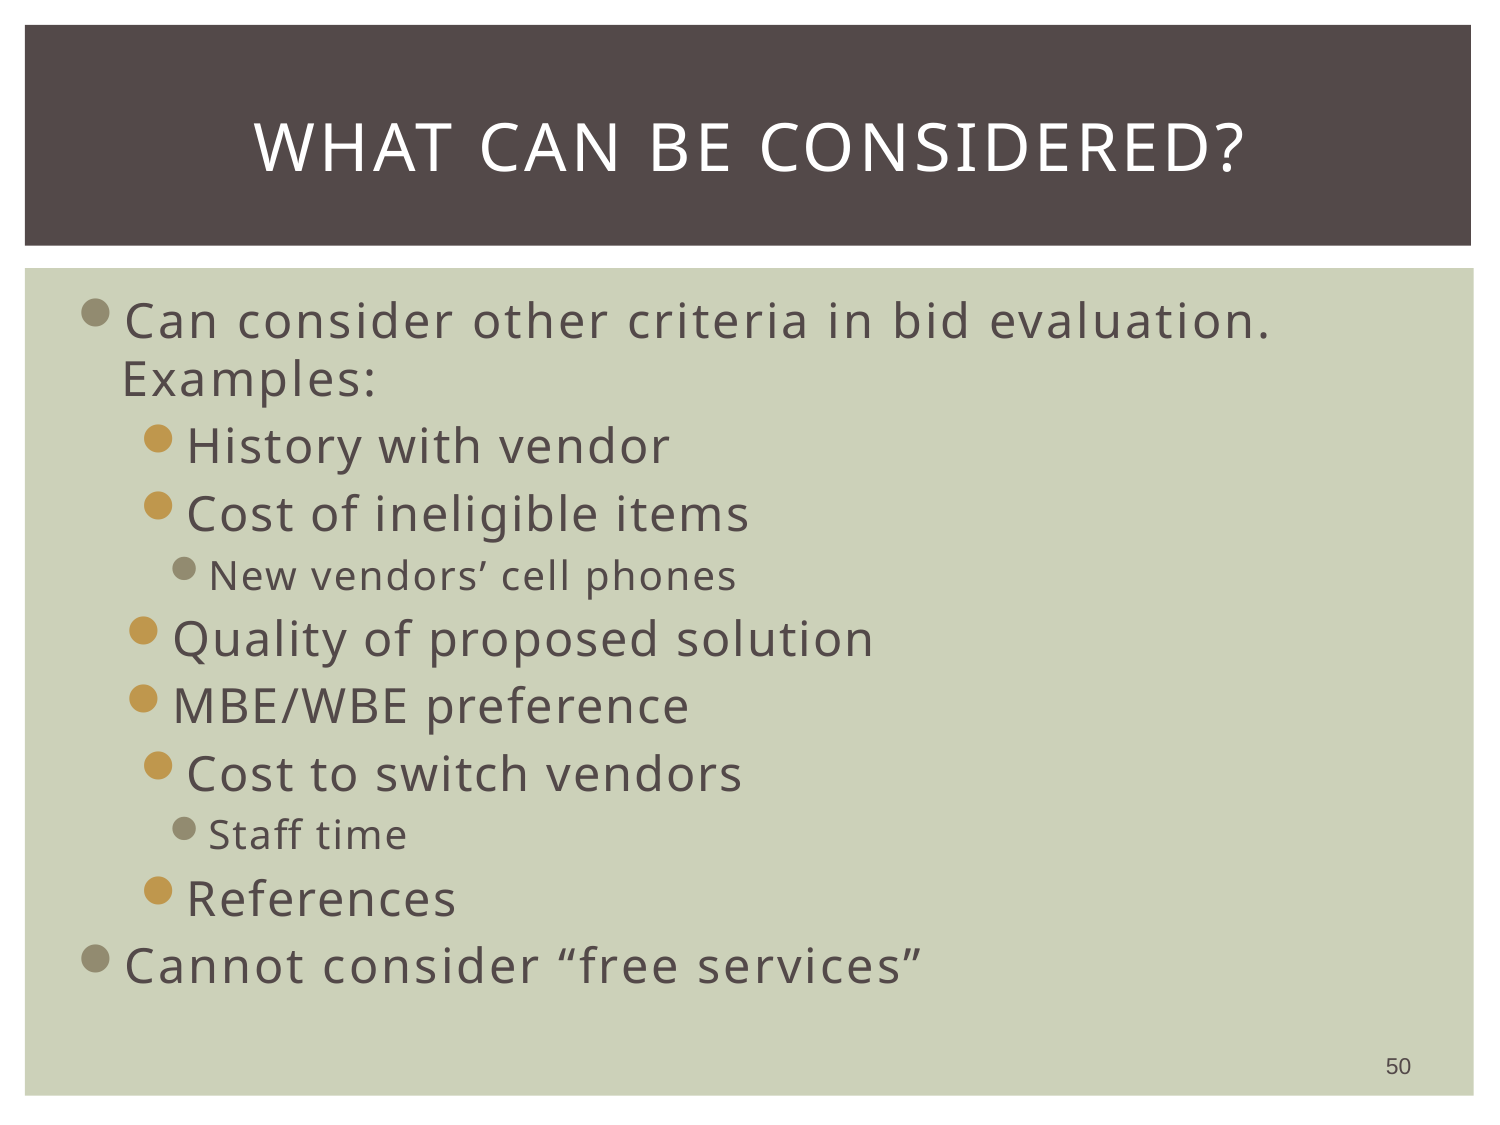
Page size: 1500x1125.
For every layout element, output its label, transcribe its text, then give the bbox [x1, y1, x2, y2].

slide_number 50 [1349, 1041, 1448, 1089]
list Can consider other criteria in bid evaluation. Examples: History with vendor Cost of ineligible items New vendors’ cell phones Quality of proposed solution MBE/WBE preference Cost to switch vendors Staff time References Cannot consider “free services” [62, 282, 1442, 1005]
title What can be considered? [62, 58, 1438, 232]
